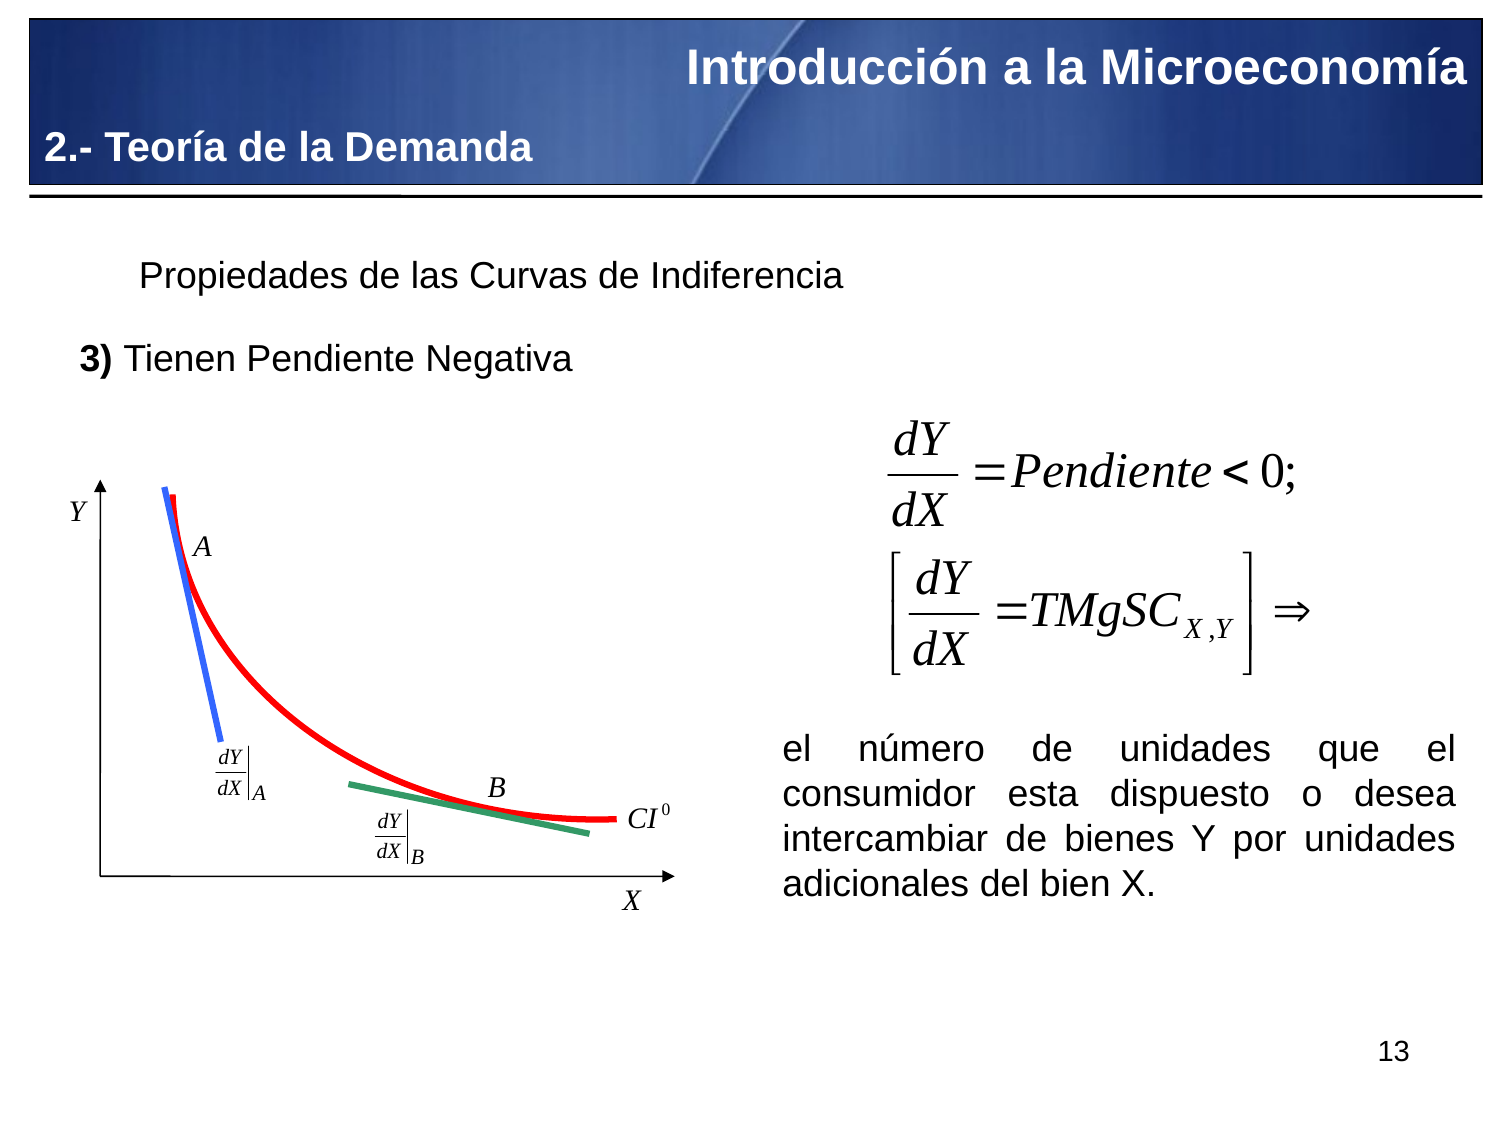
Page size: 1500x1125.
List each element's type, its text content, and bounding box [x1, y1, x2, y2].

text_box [65, 479, 677, 917]
text_box 2.- Teoría de la Demanda [29, 112, 585, 178]
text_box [879, 408, 1331, 685]
text_box 3) Tienen Pendiente Negativa [64, 326, 644, 386]
slide_number 13 [1074, 1024, 1426, 1103]
text_box Propiedades de las Curvas de Indiferencia [123, 243, 951, 304]
text_box Introducción a la Microeconomía [608, 26, 1483, 102]
text_box el número de unidades que el consumidor esta dispuesto o desea intercambiar de bienes Y por unidades adicionales del bien X. [767, 716, 1471, 911]
text_box [29, 19, 1483, 185]
